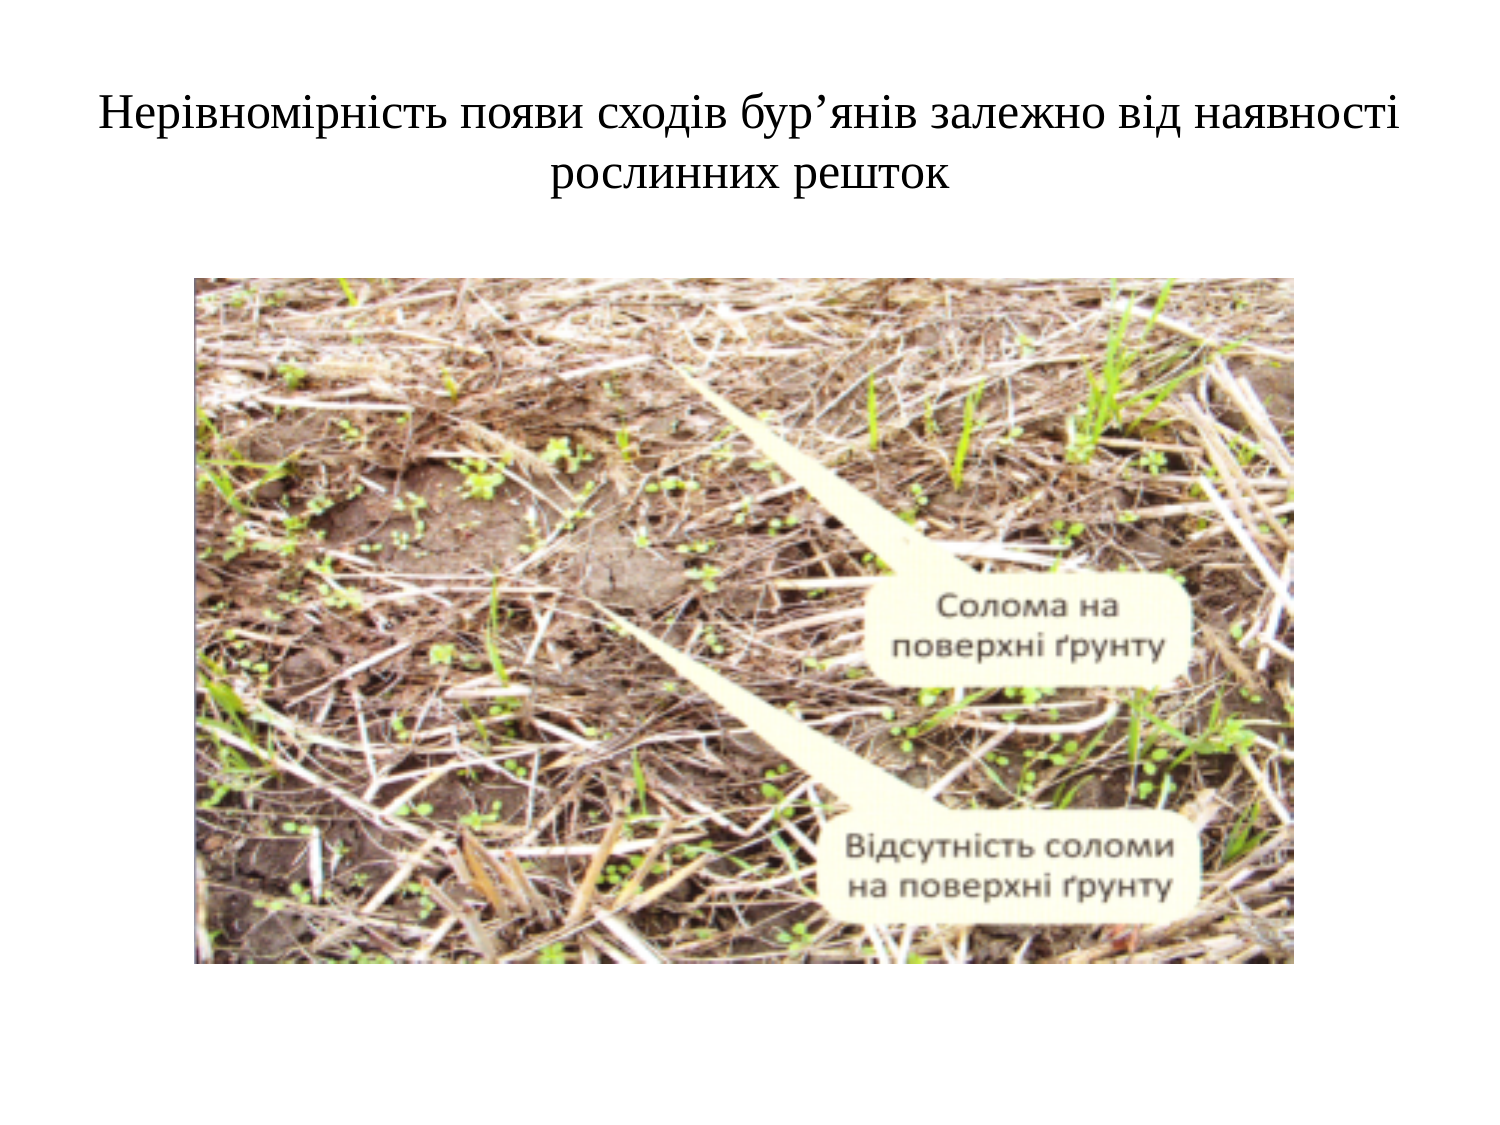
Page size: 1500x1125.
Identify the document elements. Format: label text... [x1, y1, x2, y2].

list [194, 278, 1294, 965]
title Нерівномірність появи сходів бур’янів залежно від наявності рослинних решток [74, 44, 1426, 233]
